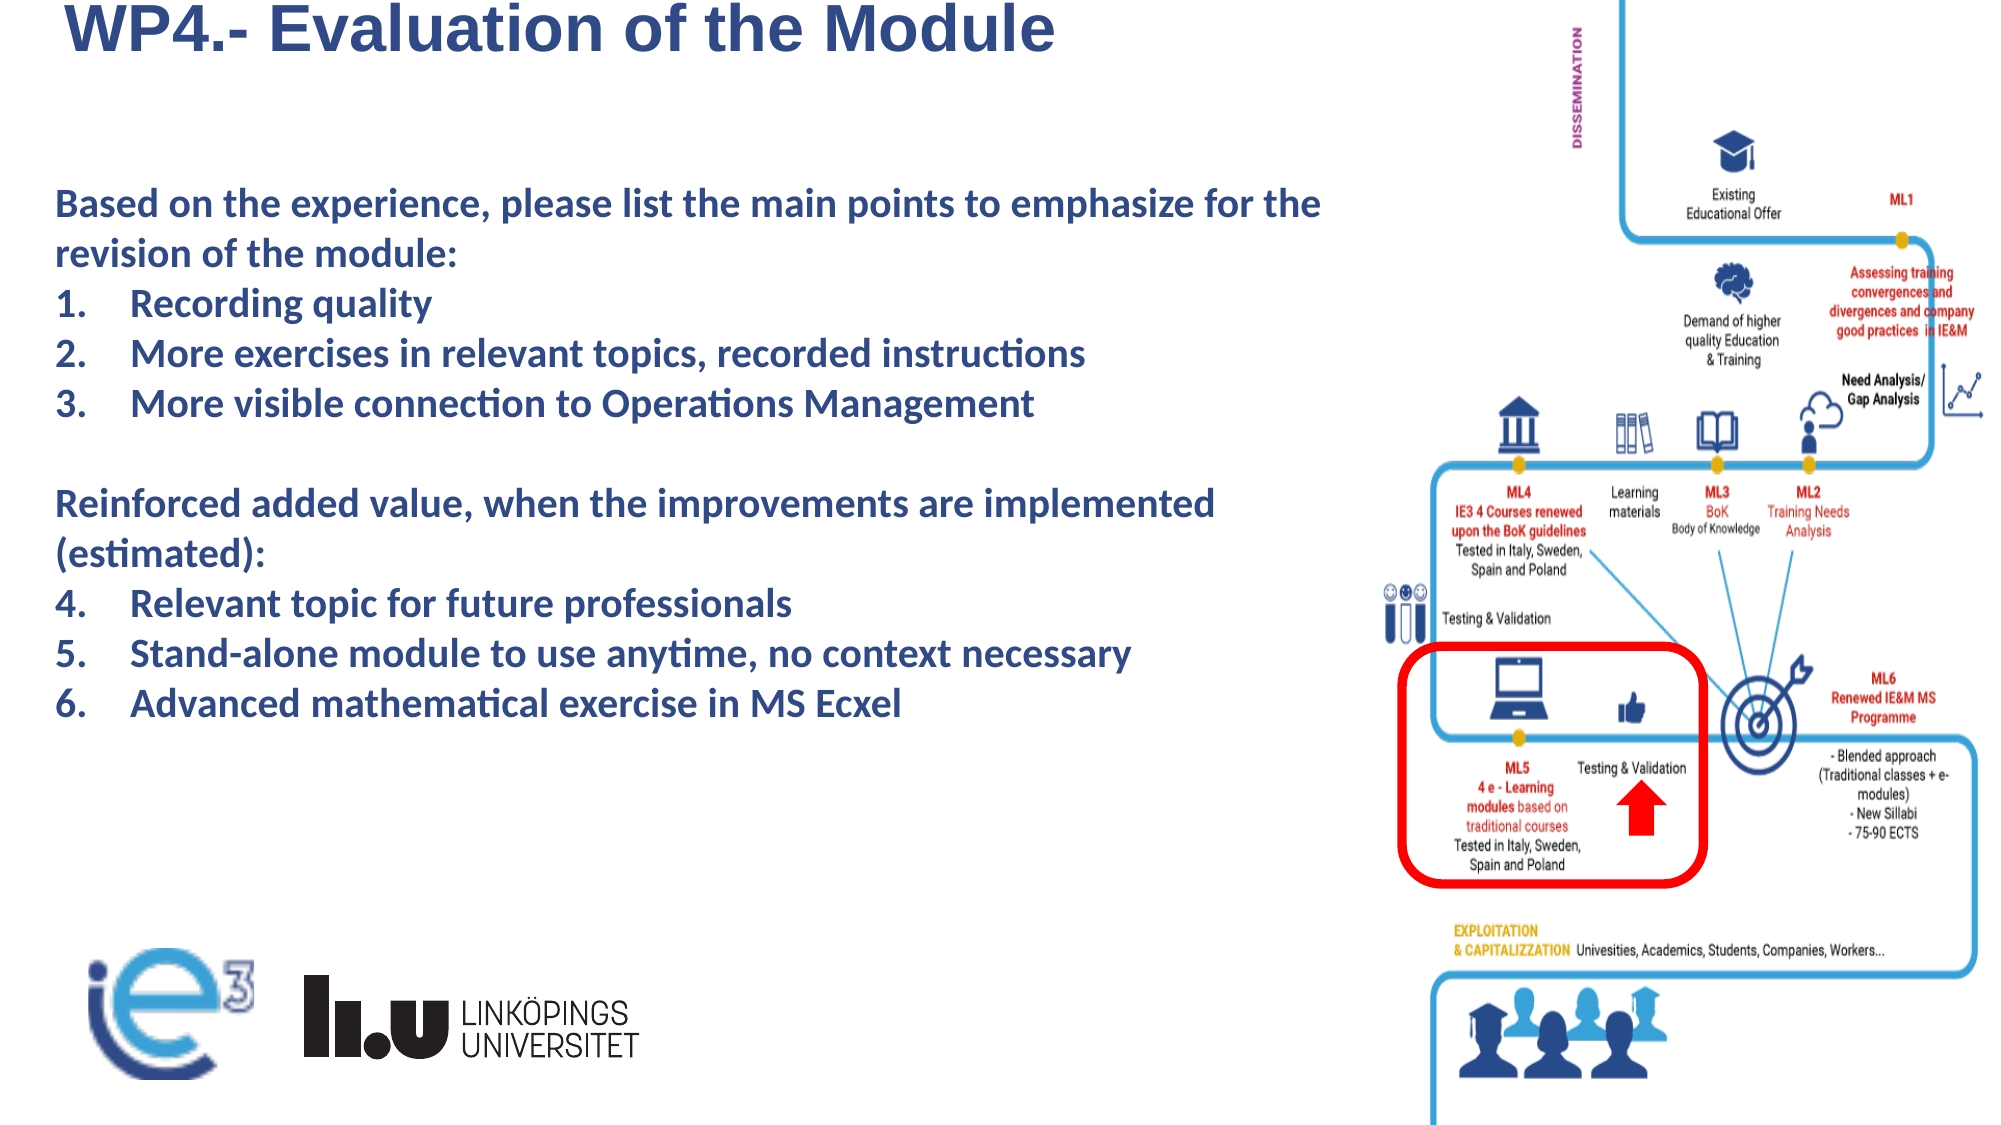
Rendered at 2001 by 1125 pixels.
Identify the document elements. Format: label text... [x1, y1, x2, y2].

picture [1377, 0, 2000, 1125]
picture [88, 948, 255, 1080]
text_box Based on the experience, please list the main points to emphasize for the revision of the module: Recording quality More exercises in relevant topics, recorded instructions More visible connection to Operations Management Reinforced added value, when the improvements are implemented (estimated): Relevant topic for future professionals Stand-alone module to use anytime, no context necessary Advanced mathematical exercise in MS Ecxel [40, 168, 1377, 733]
picture [277, 948, 668, 1086]
list WP4.- Evaluation of the Module [31, 0, 1377, 166]
